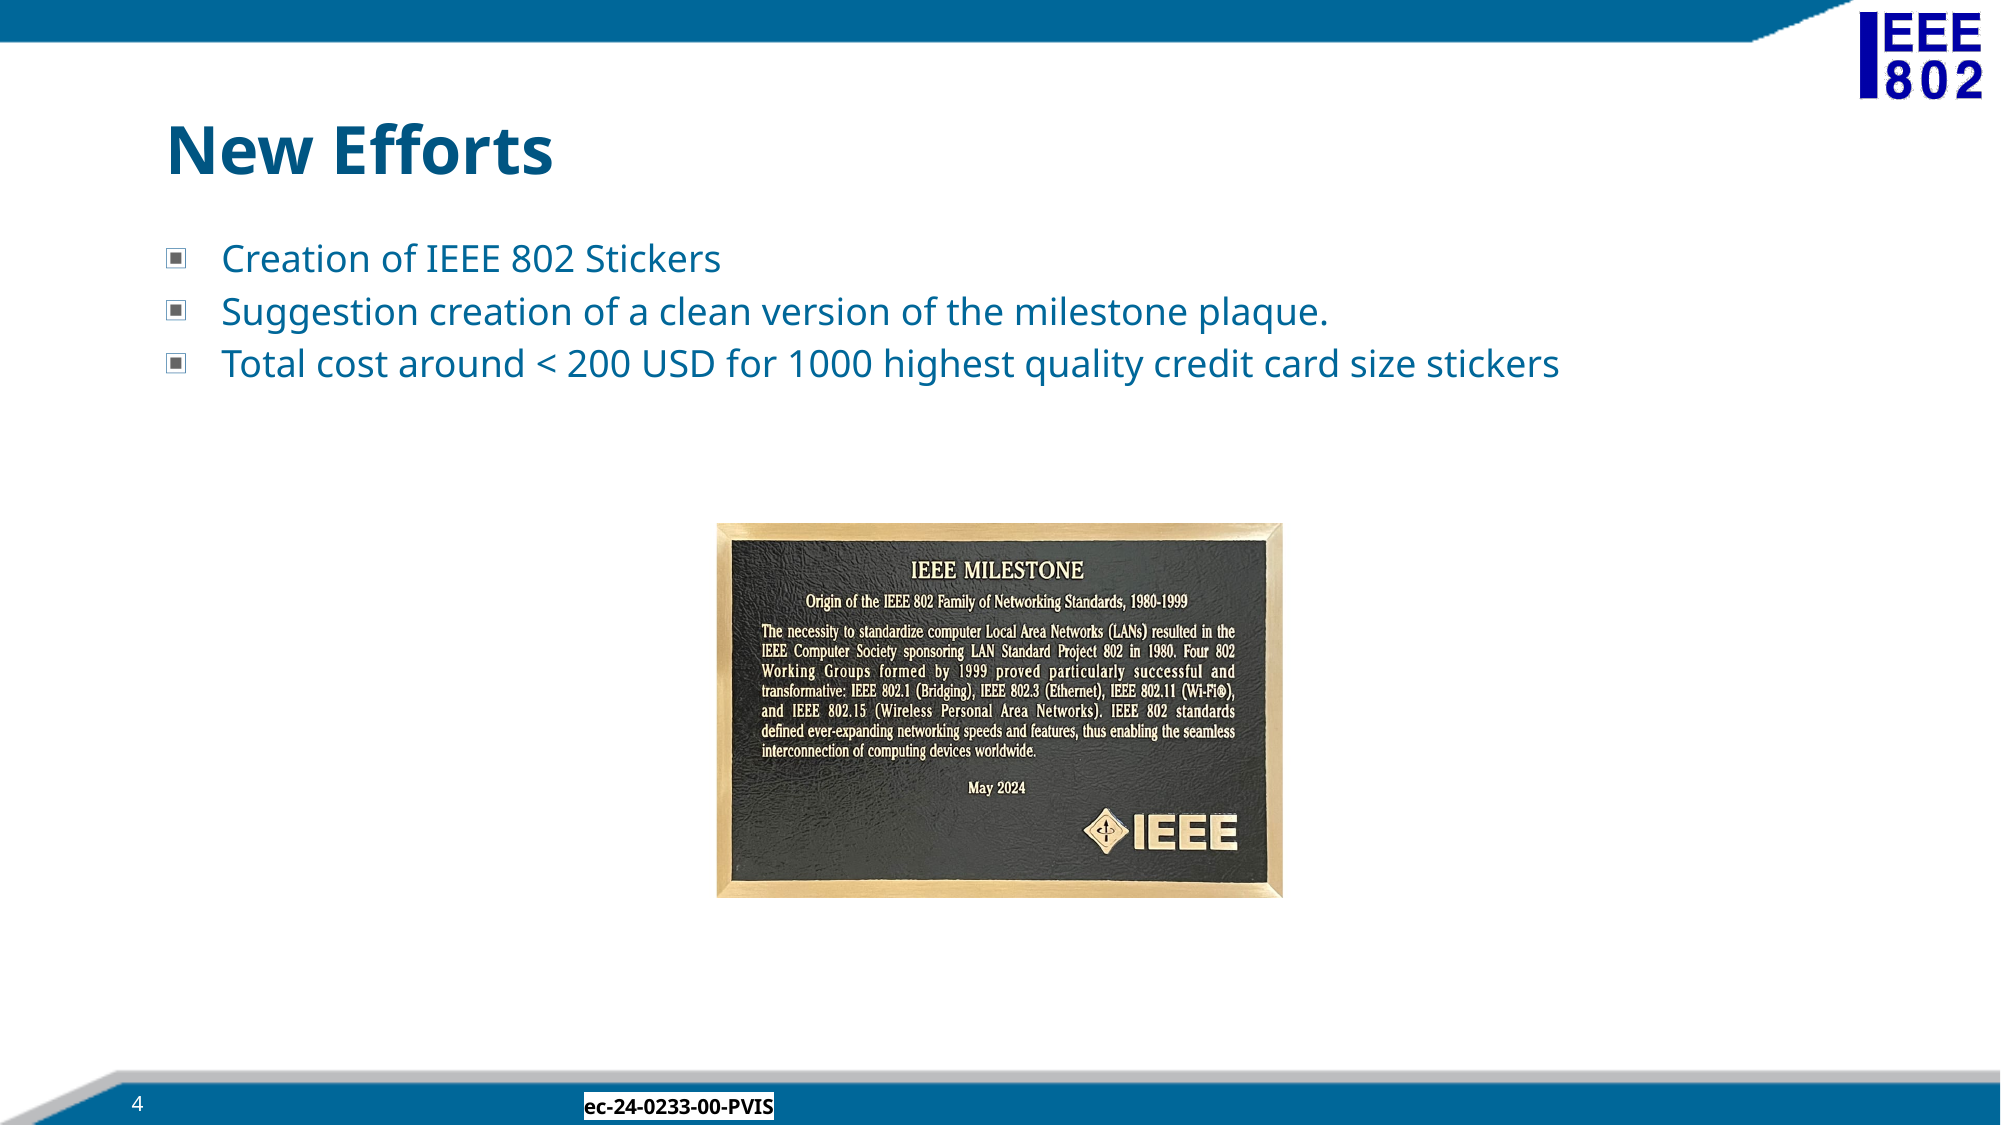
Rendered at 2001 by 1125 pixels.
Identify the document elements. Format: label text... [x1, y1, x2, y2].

slide_number 4 [116, 1086, 267, 1122]
picture [0, 0, 2001, 1125]
list Creation of IEEE 802 Stickers Suggestion creation of a clean version of the milestone plaque. Total cost around < 200 USD for 1000 highest quality credit card size stickers [150, 227, 1953, 1000]
title New Efforts [150, 99, 1850, 227]
